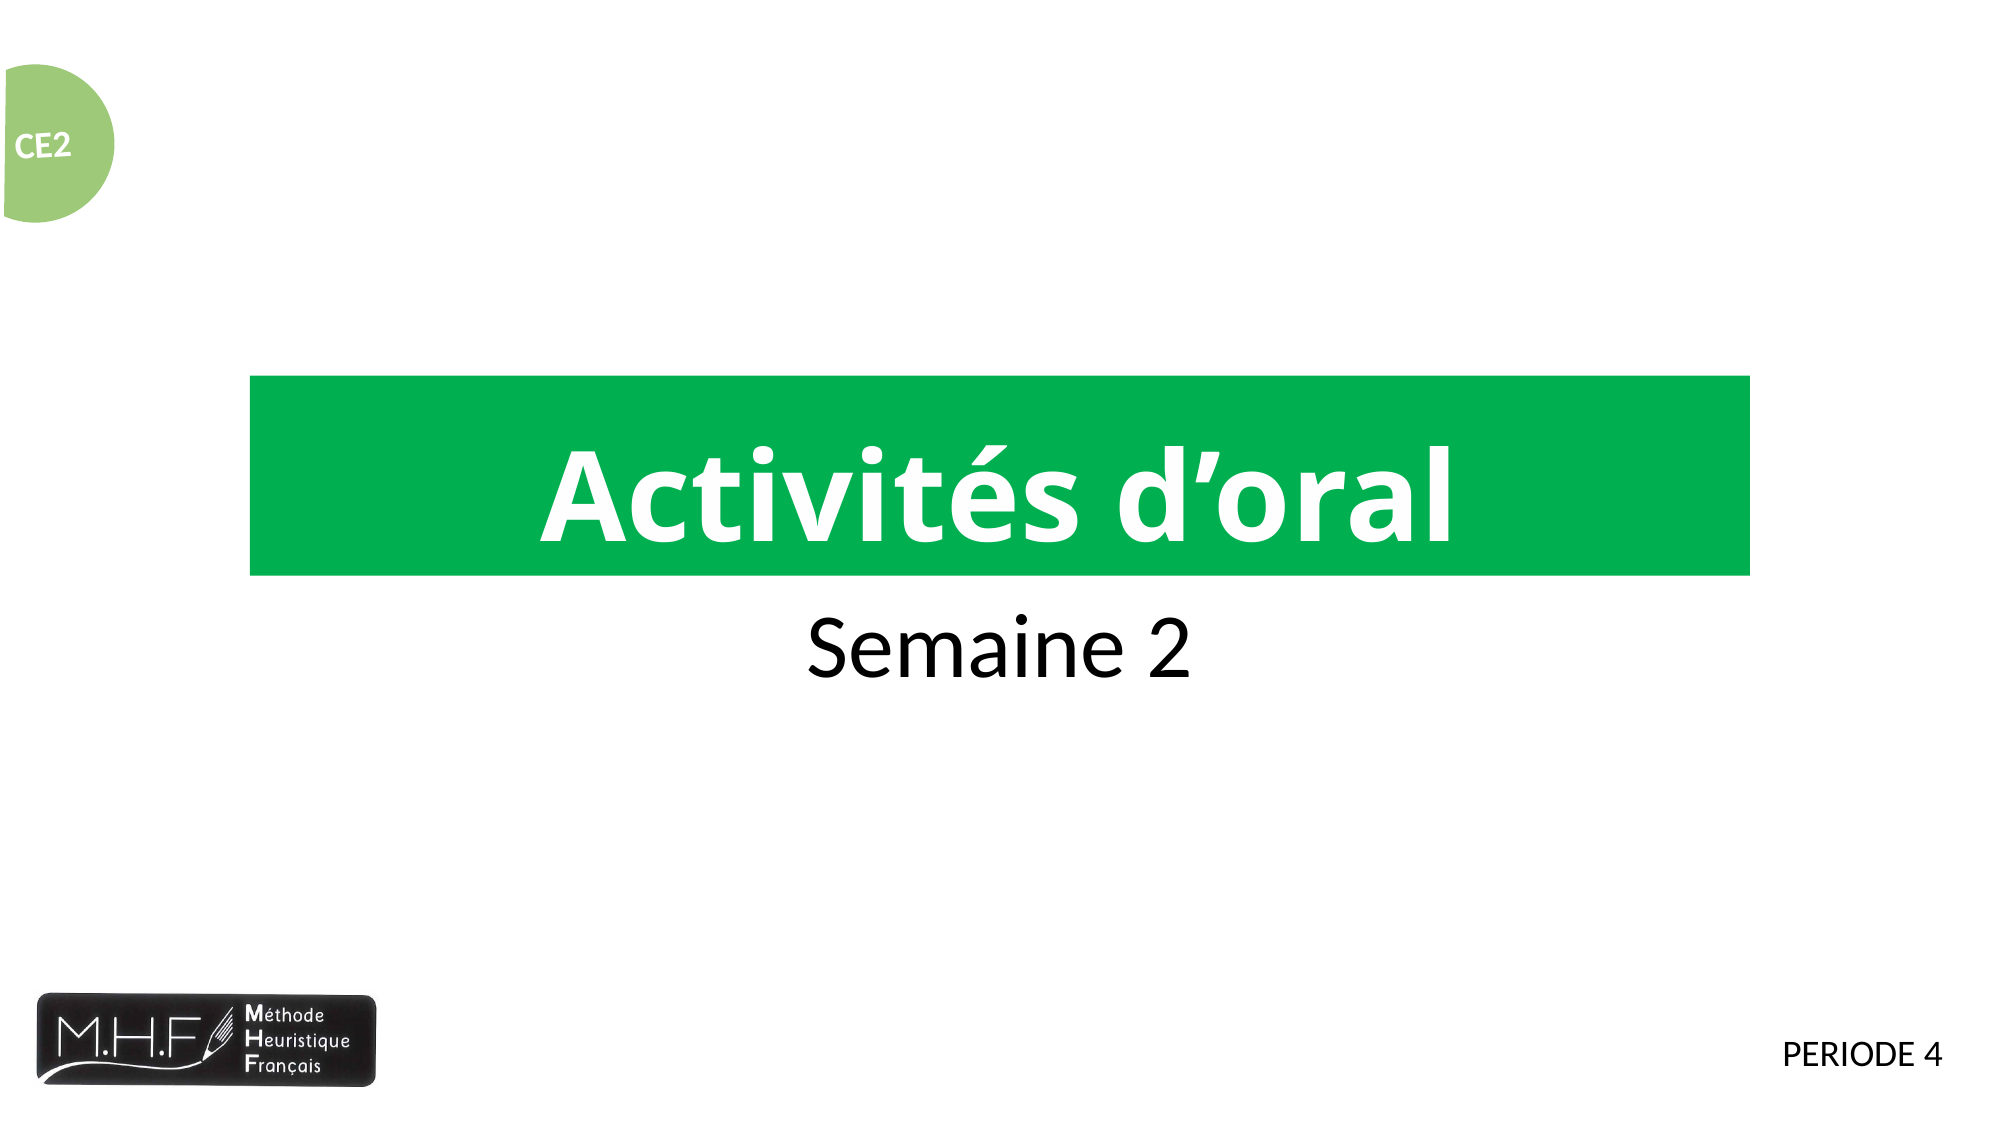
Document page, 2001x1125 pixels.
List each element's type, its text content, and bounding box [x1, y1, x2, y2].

text_box PERIODE 4 [1362, 1021, 1967, 1082]
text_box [0, 50, 112, 238]
title Activités d’oral [249, 375, 1750, 576]
picture [33, 990, 379, 1089]
subtitle Semaine 2 [249, 590, 1750, 863]
